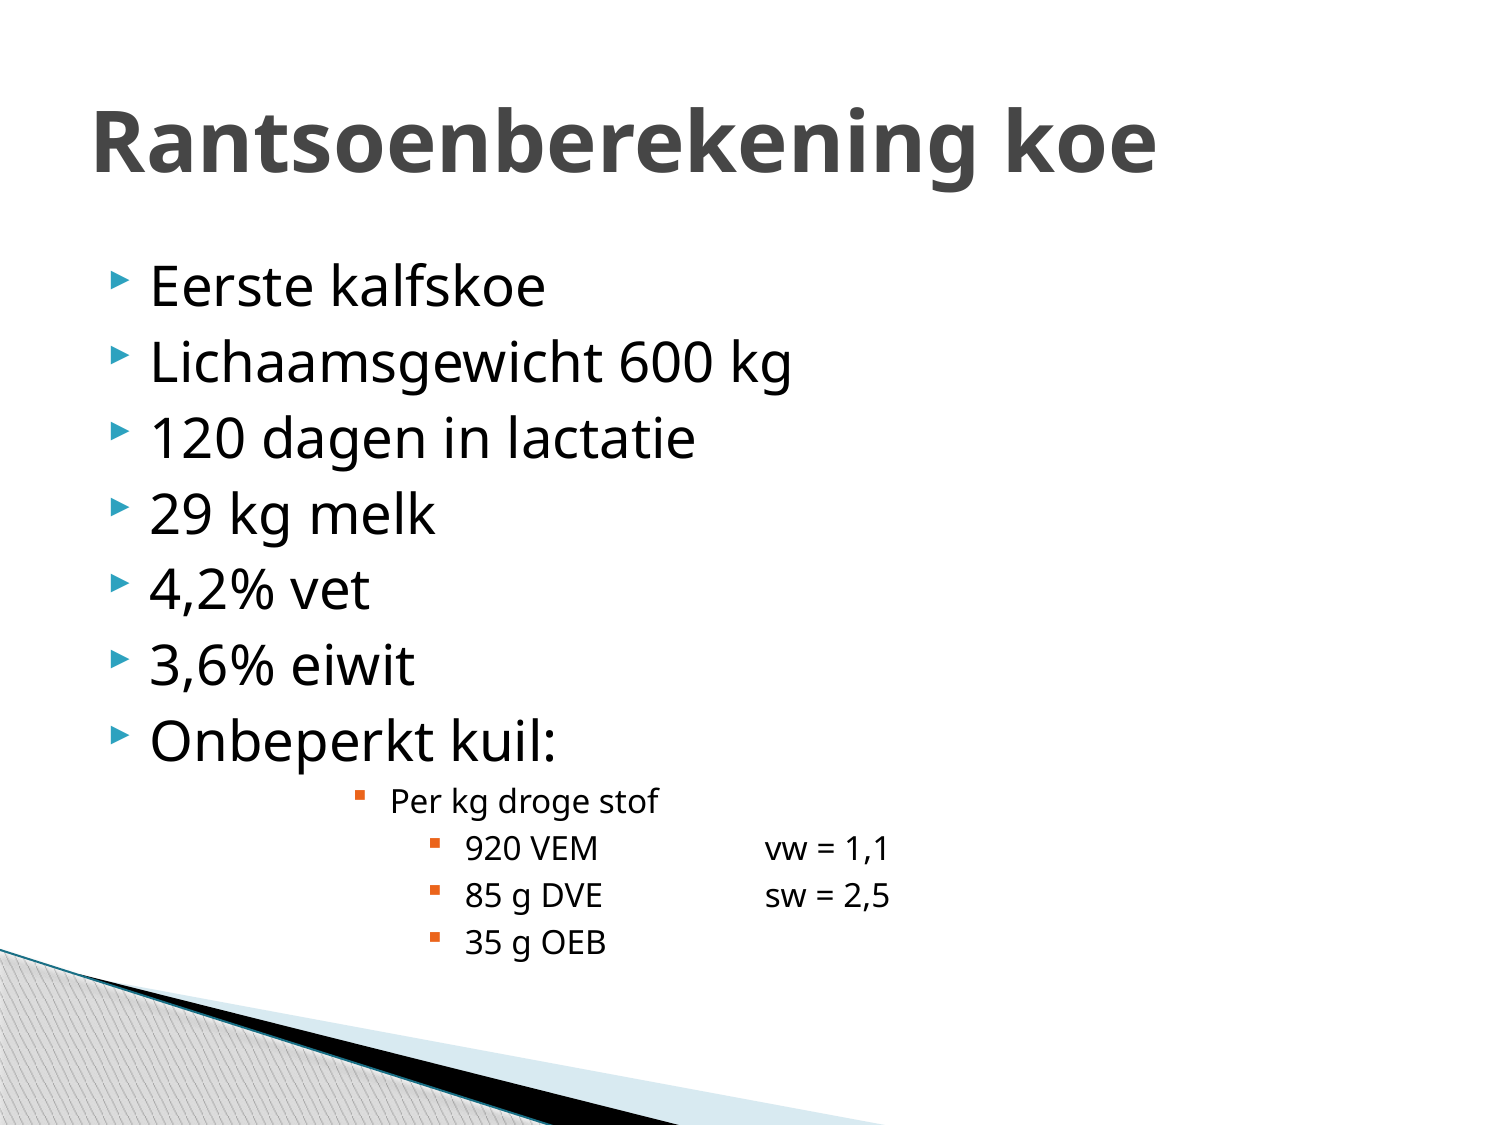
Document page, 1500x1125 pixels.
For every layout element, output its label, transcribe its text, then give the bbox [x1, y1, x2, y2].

list Eerste kalfskoe Lichaamsgewicht 600 kg 120 dagen in lactatie 29 kg melk 4,2% vet 3,6% eiwit Onbeperkt kuil: Per kg droge stof 920 VEM vw = 1,1 85 g DVE sw = 2,5 35 g OEB [75, 243, 1425, 986]
title Rantsoenberekening koe [75, 45, 1425, 233]
